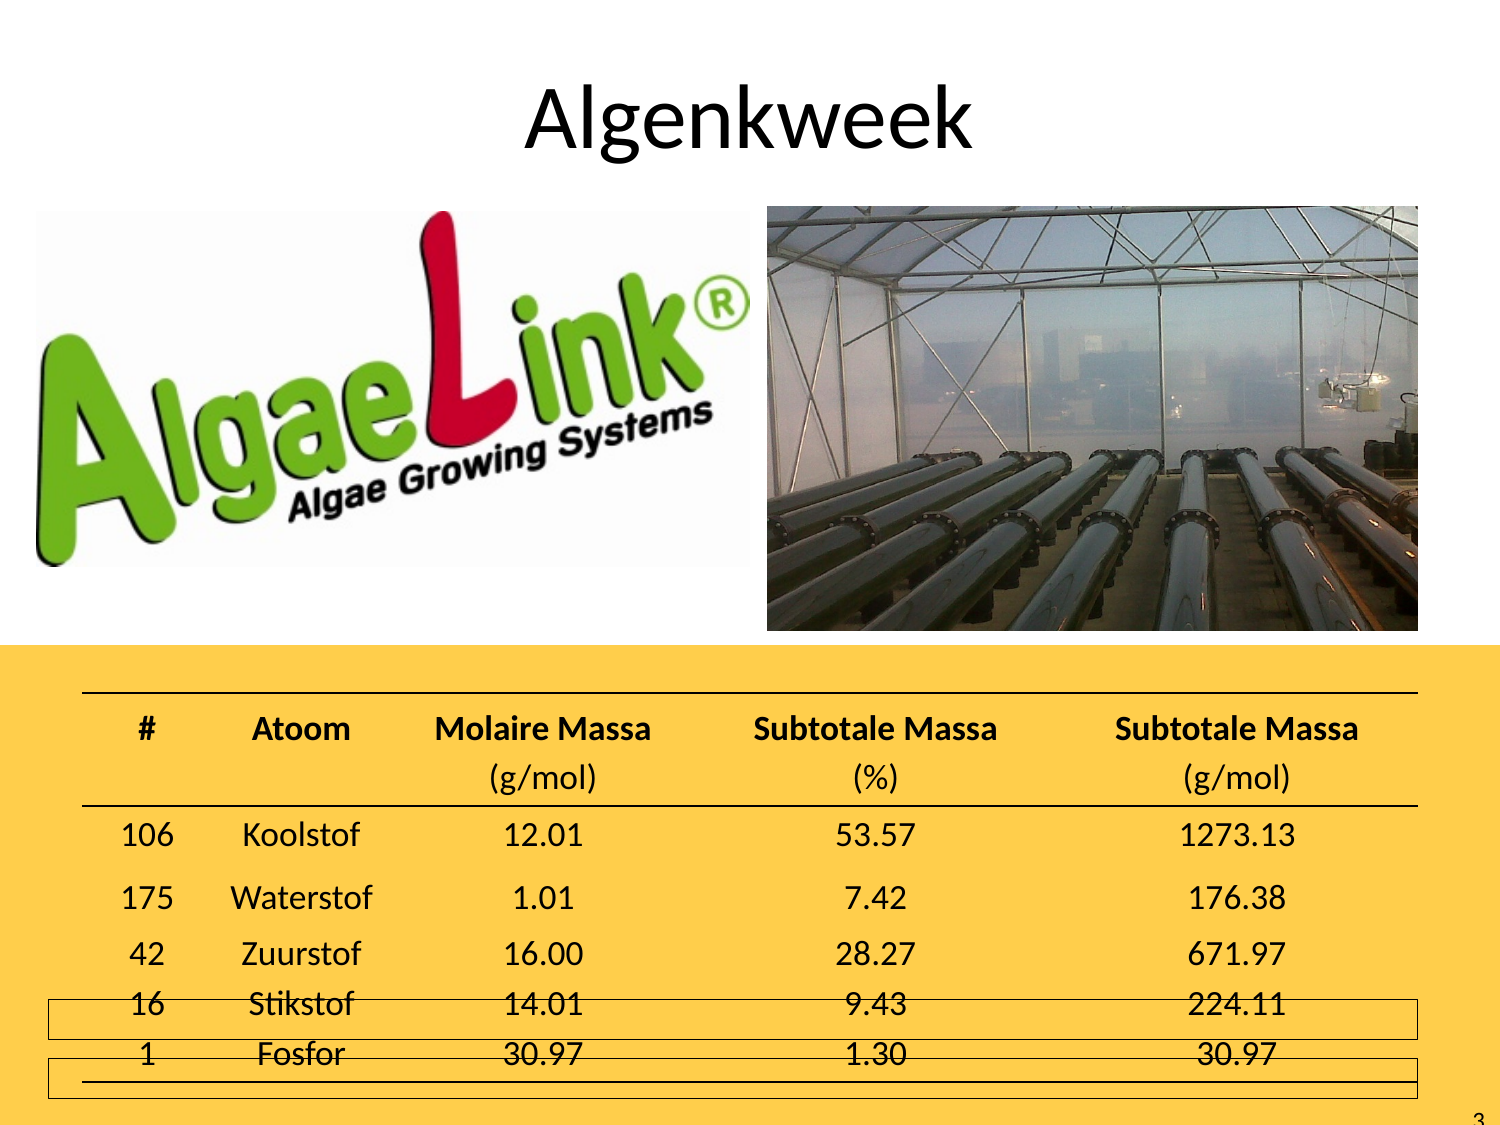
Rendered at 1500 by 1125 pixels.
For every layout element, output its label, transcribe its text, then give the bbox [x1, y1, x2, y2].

picture [36, 211, 751, 567]
title Algenkweek [75, 18, 1425, 206]
picture [767, 206, 1418, 632]
picture [0, 644, 1500, 1125]
